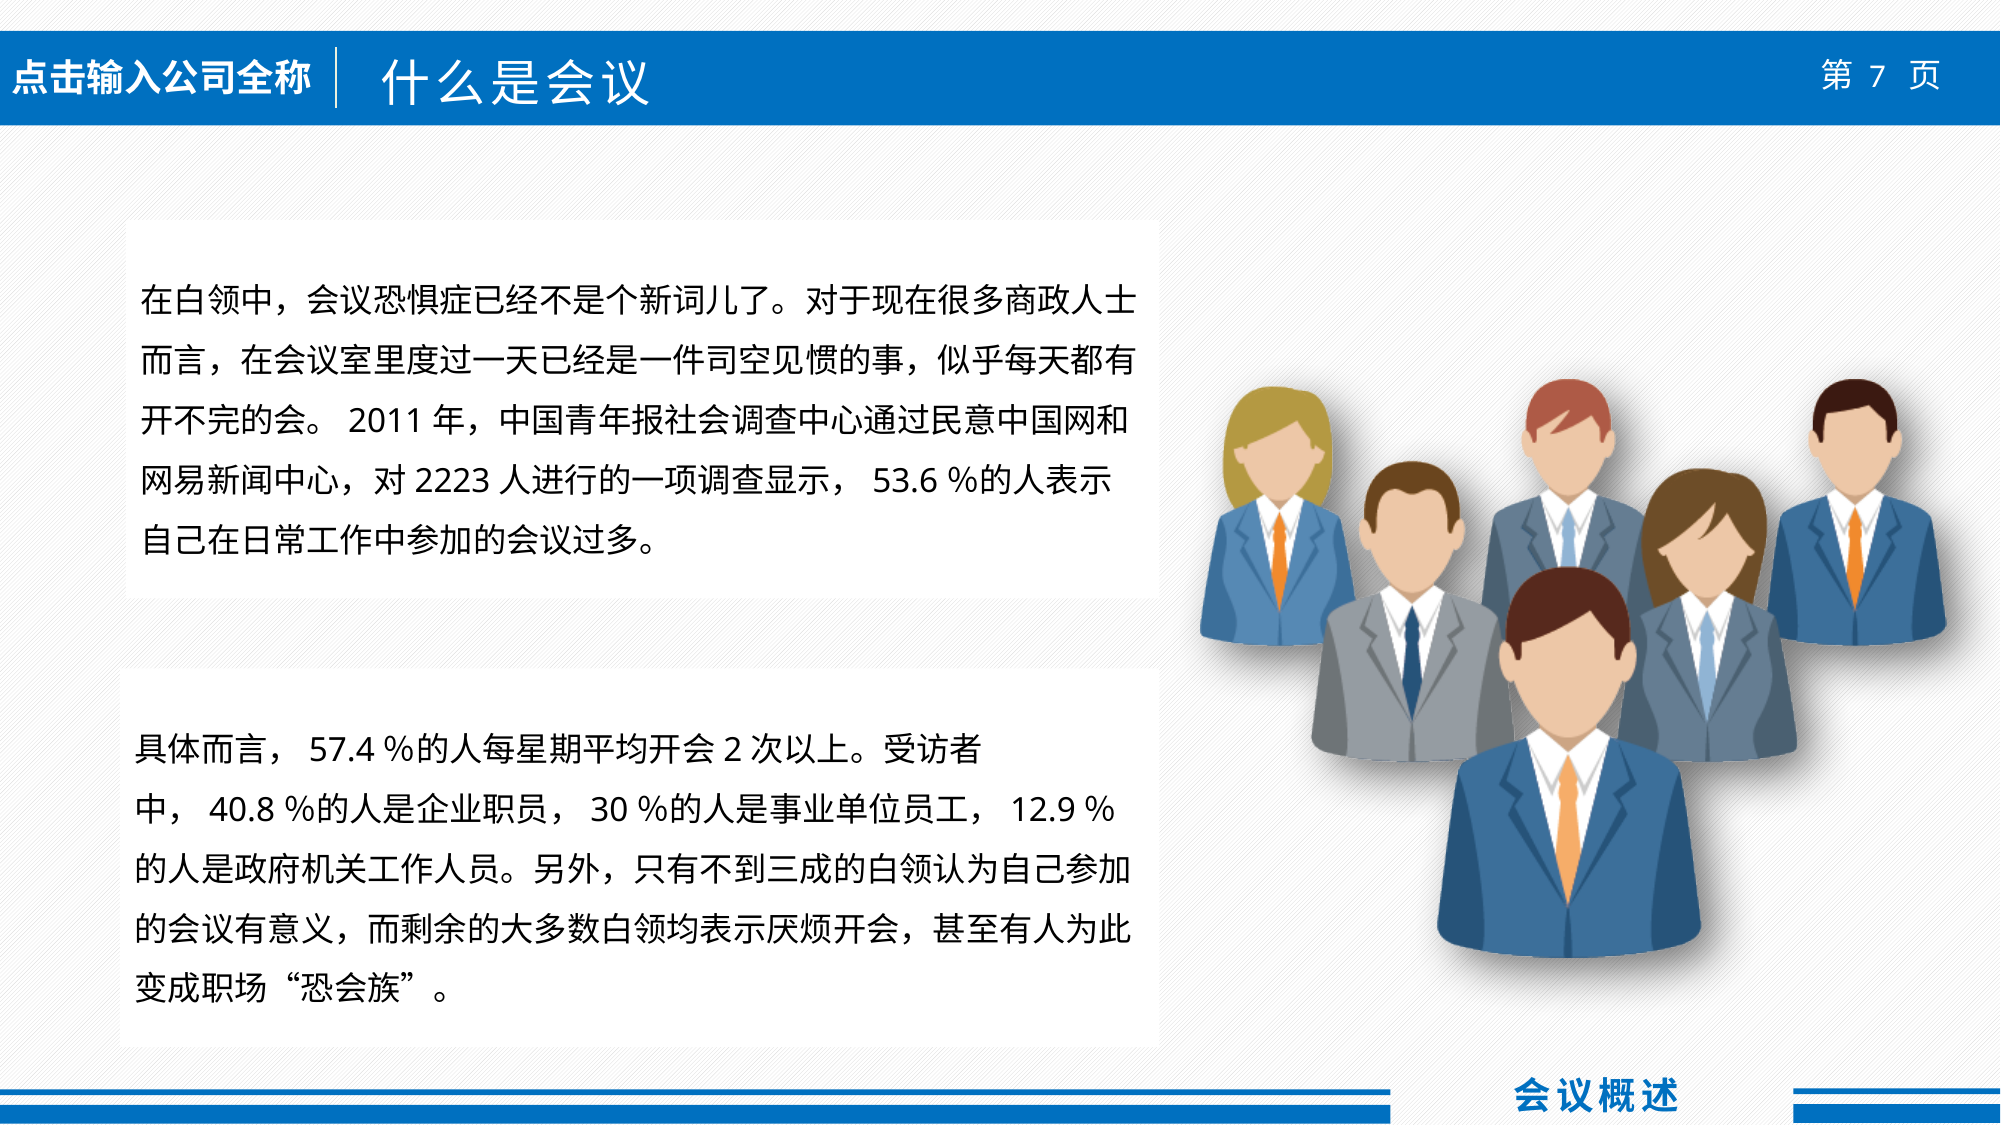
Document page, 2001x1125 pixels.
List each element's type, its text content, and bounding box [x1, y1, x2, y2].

text_box 具体而言，57.4％的人每星期平均开会2次以上。受访者中，40.8％的人是企业职员，30％的人是事业单位员工，12.9％的人是政府机关工作人员。另外，只有不到三成的白领认为自己参加的会议有意义，而剩余的大多数白领均表示厌烦开会，甚至有人为此变成职场“恐会族”。 [119, 668, 1160, 1048]
text_box 在白领中，会议恐惧症已经不是个新词儿了。对于现在很多商政人士而言，在会议室里度过一天已经是一件司空见惯的事，似乎每天都有开不完的会。2011年，中国青年报社会调查中心通过民意中国网和网易新闻中心，对2223人进行的一项调查显示，53.6％的人表示自己在日常工作中参加的会议过多。 [125, 219, 1160, 599]
picture [1200, 378, 1947, 959]
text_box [697, 923, 717, 1010]
